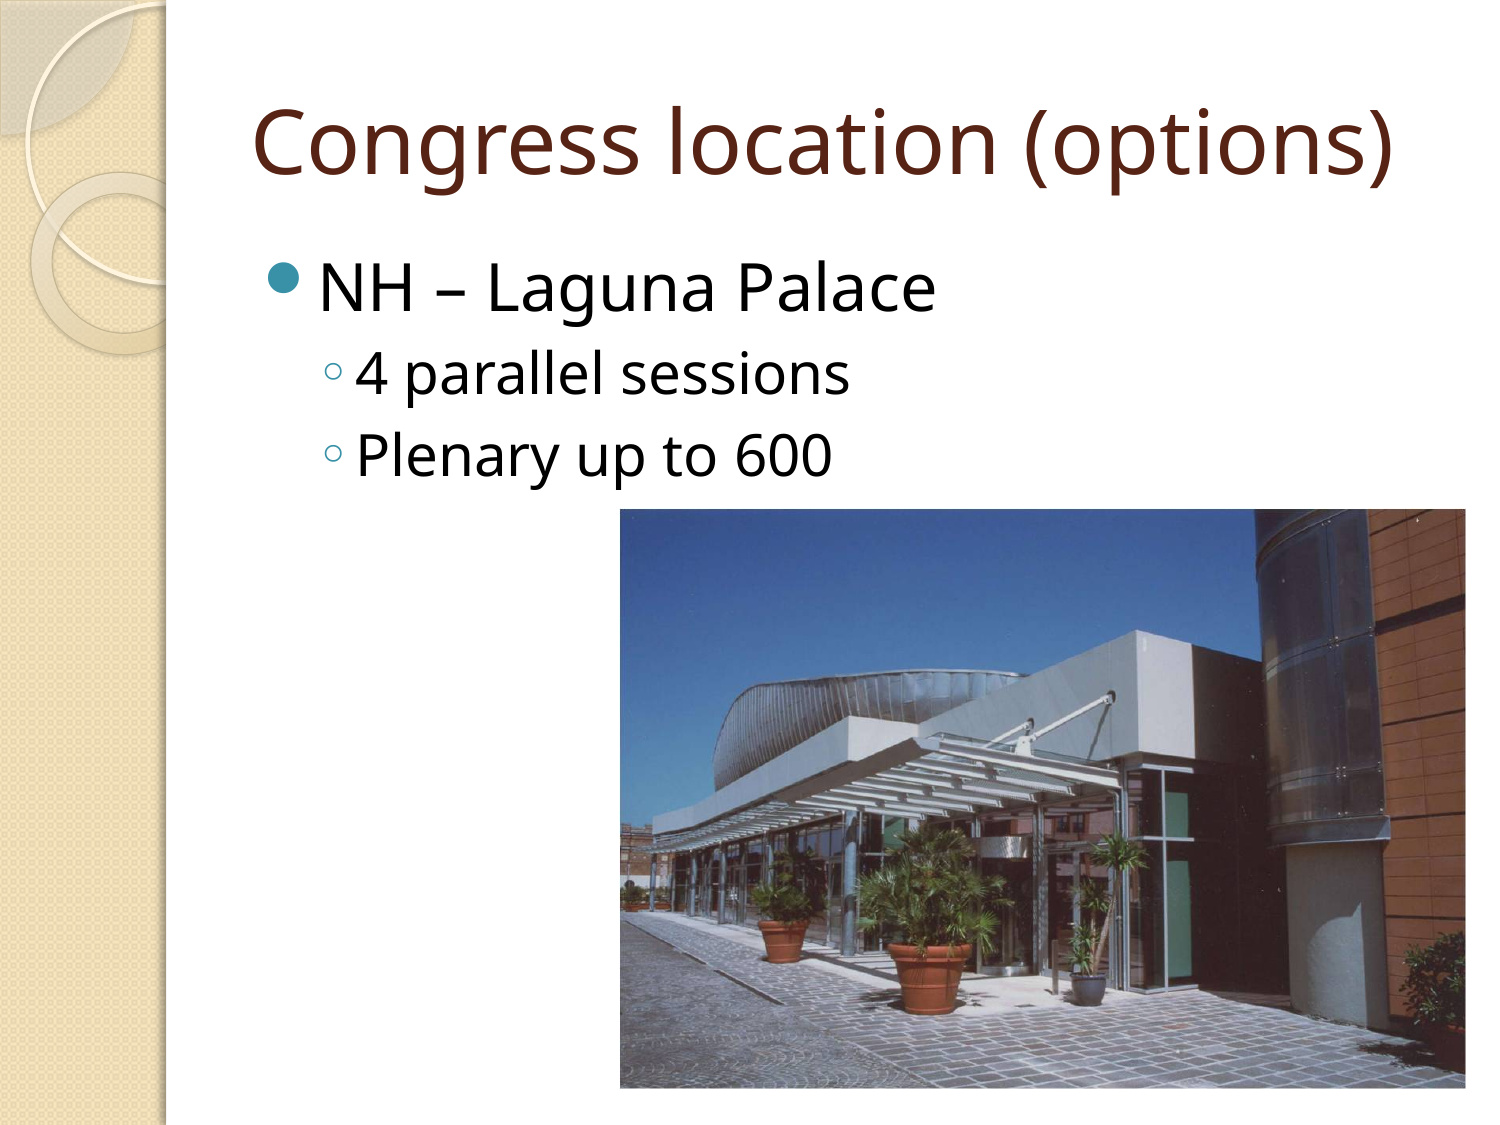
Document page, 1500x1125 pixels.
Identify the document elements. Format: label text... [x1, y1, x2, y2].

list NH – Laguna Palace 4 parallel sessions Plenary up to 600 [235, 237, 1466, 1025]
title Congress location (options) [235, 45, 1466, 233]
picture [619, 507, 1466, 1090]
